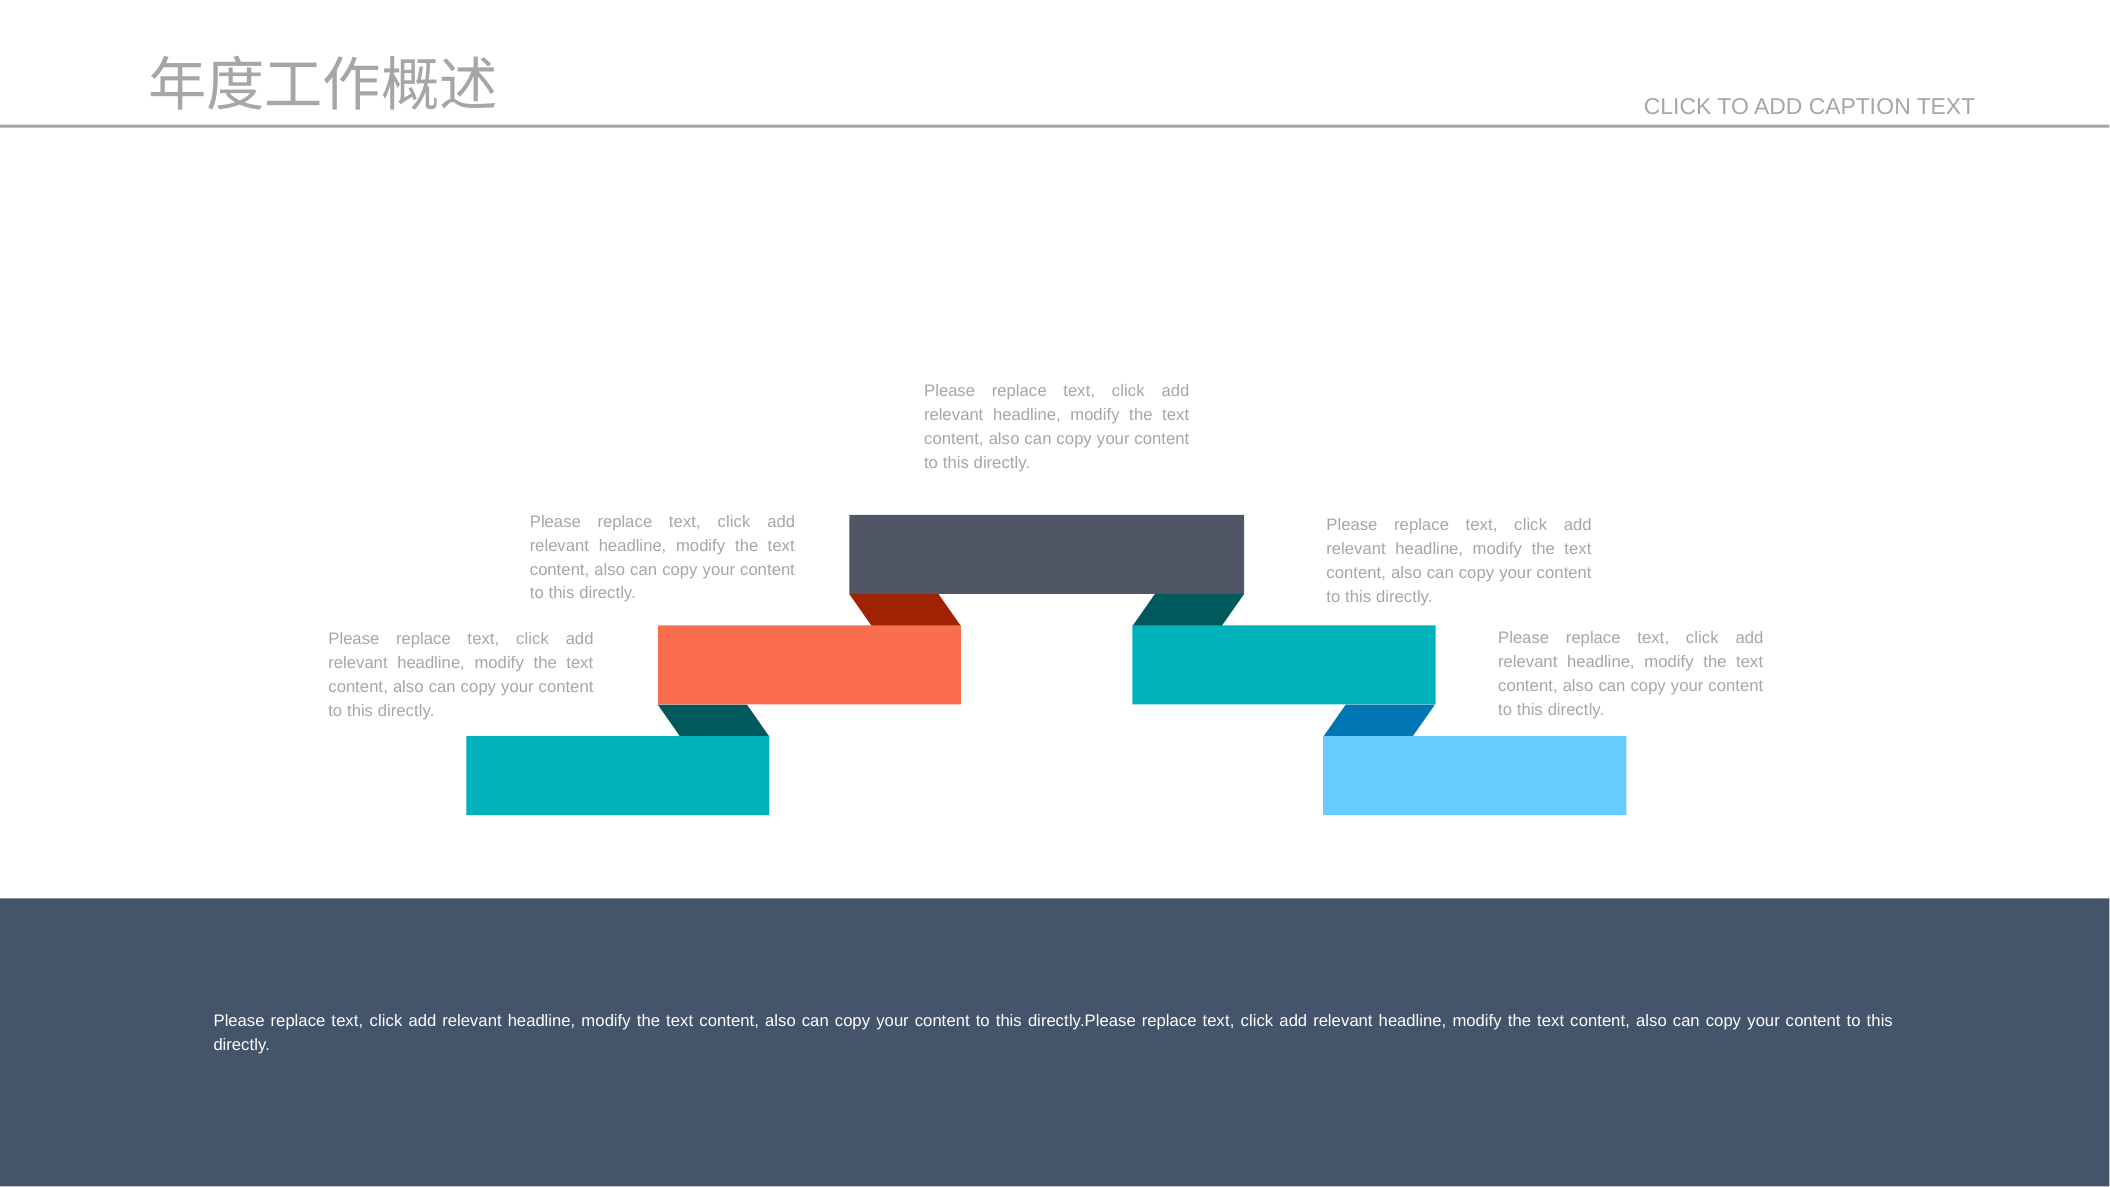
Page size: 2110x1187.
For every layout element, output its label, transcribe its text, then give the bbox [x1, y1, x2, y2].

text_box [848, 595, 961, 624]
text_box Please replace text, click add relevant headline, modify the text content, also can copy your content to this directly. [513, 513, 812, 596]
text_box Please replace text, click add relevant headline, modify the text content, also can copy your content to this directly. [1482, 629, 1780, 712]
text_box [0, 897, 2110, 1187]
text_box [655, 703, 772, 738]
text_box 年度工作概述 [148, 47, 528, 118]
text_box [1131, 624, 1437, 706]
text_box CLICK TO ADD CAPTION TEXT [1596, 91, 1976, 119]
text_box [1322, 735, 1627, 816]
text_box [1323, 703, 1437, 735]
text_box Please replace text, click add relevant headline, modify the text content, also can copy your content to this directly.Please replace text, click add relevant headline, modify the text content, also can copy your content to this directly. [197, 998, 1912, 1087]
text_box [657, 624, 962, 706]
text_box Please replace text, click add relevant headline, modify the text content, also can copy your content to this directly. [312, 630, 610, 713]
text_box [1132, 592, 1247, 624]
text_box Please replace text, click add relevant headline, modify the text content, also can copy your content to this directly. [908, 382, 1206, 465]
text_box [848, 514, 1245, 595]
text_box [0, 124, 2110, 129]
text_box [465, 735, 770, 816]
text_box Please replace text, click add relevant headline, modify the text content, also can copy your content to this directly. [1310, 516, 1608, 599]
